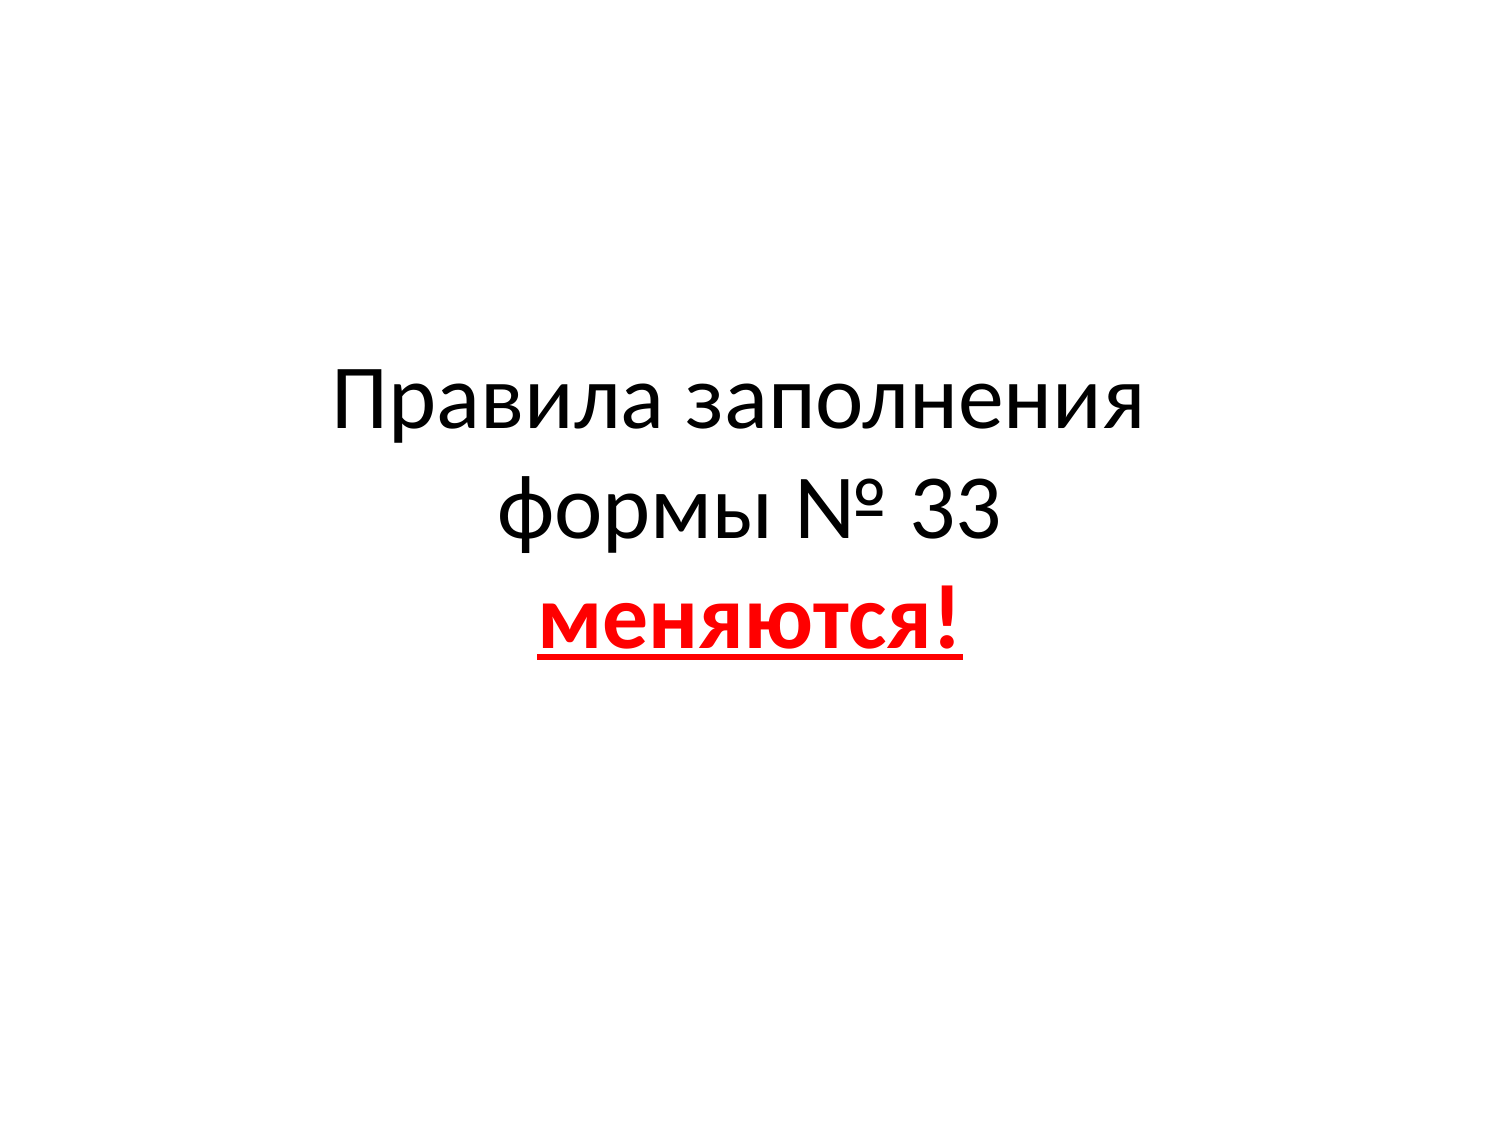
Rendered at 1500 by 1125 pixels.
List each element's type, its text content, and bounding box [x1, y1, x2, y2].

title Правила заполнения формы № 33 меняются! [111, 302, 1388, 812]
